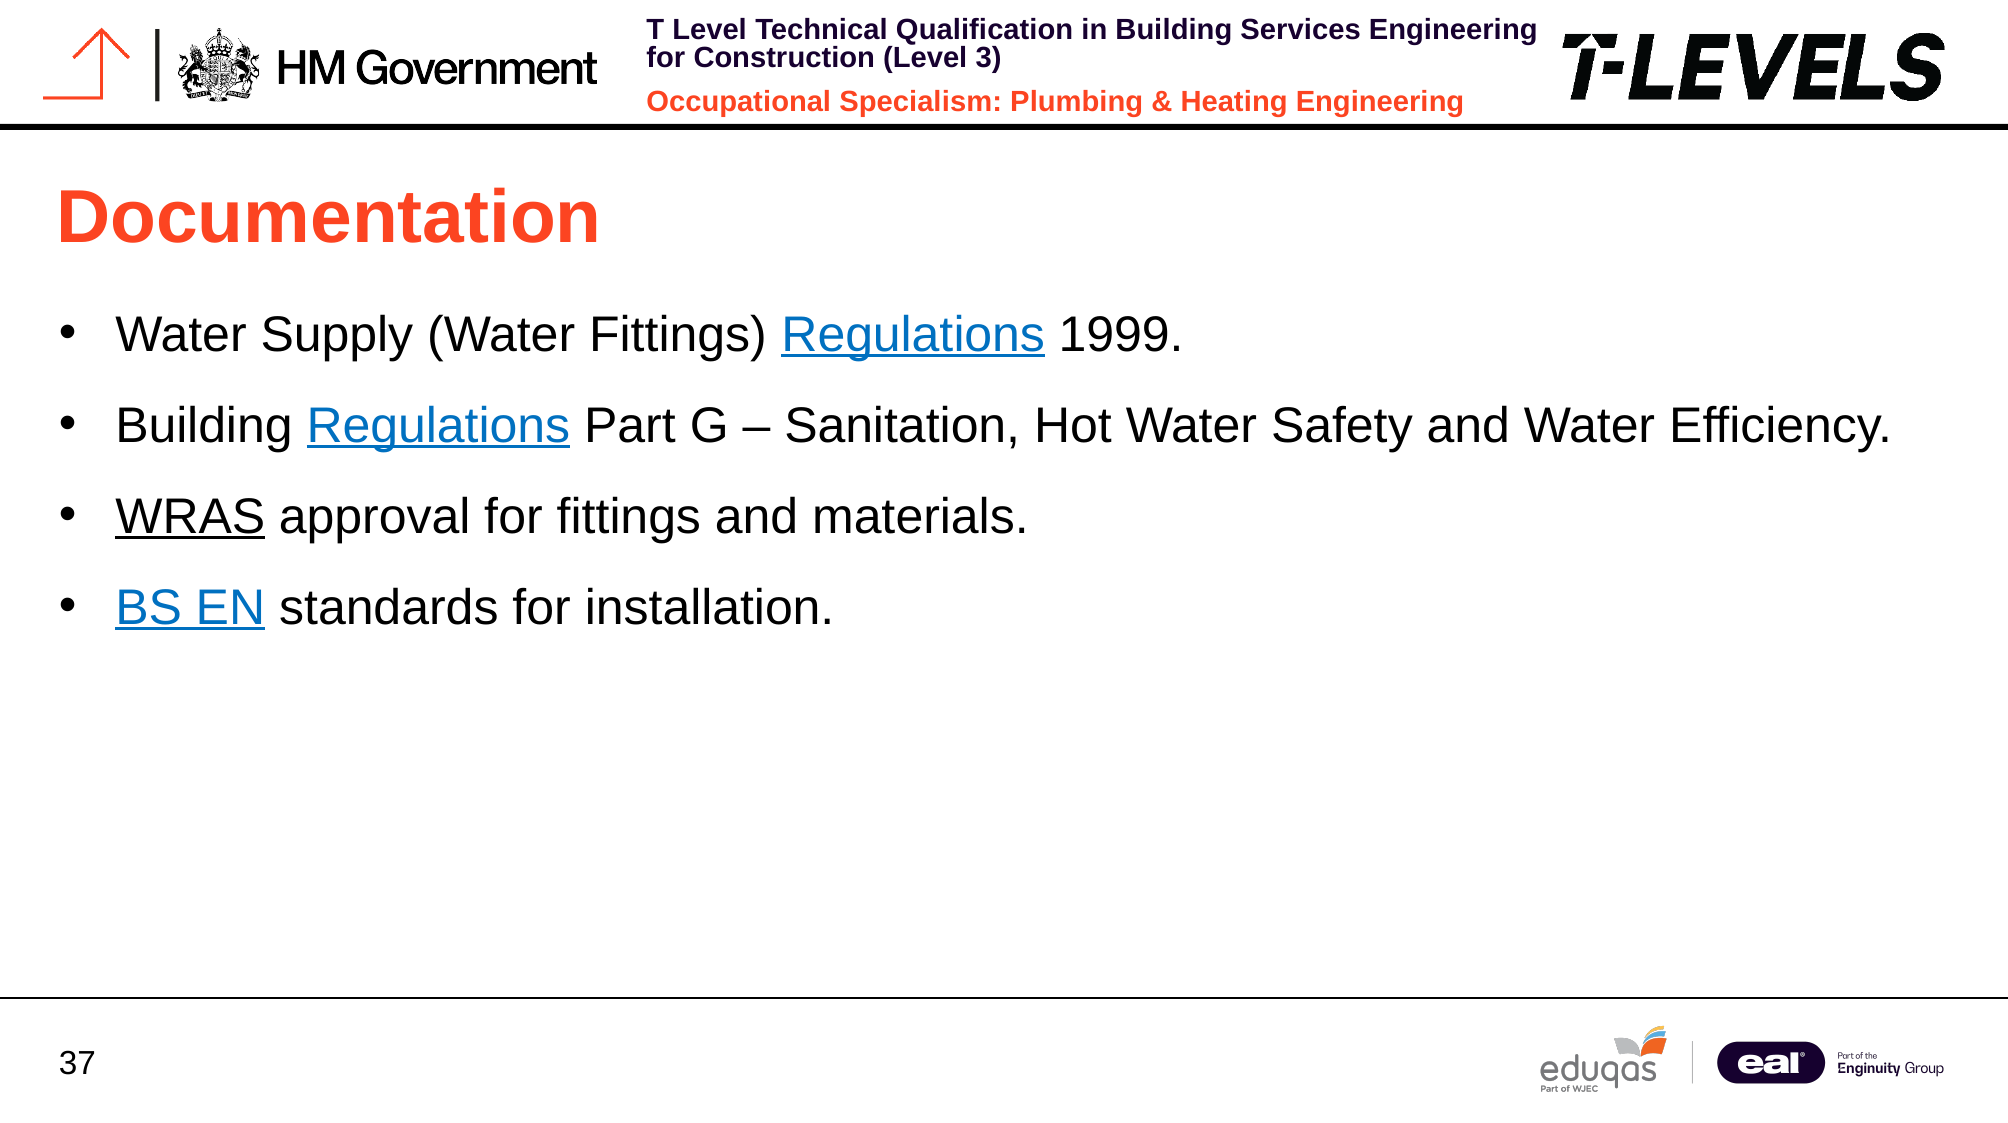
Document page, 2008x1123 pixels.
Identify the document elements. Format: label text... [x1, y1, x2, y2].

picture [38, 27, 136, 100]
picture [1535, 1021, 1949, 1097]
title Documentation [41, 111, 1949, 314]
picture [1543, 25, 1964, 108]
picture [155, 28, 597, 102]
list Water Supply (Water Fittings) Regulations 1999. Building Regulations Part G – Sanitation, Hot Water Safety and Water Efficiency. WRAS approval for fittings and materials. BS EN standards for installation. [59, 295, 1949, 975]
